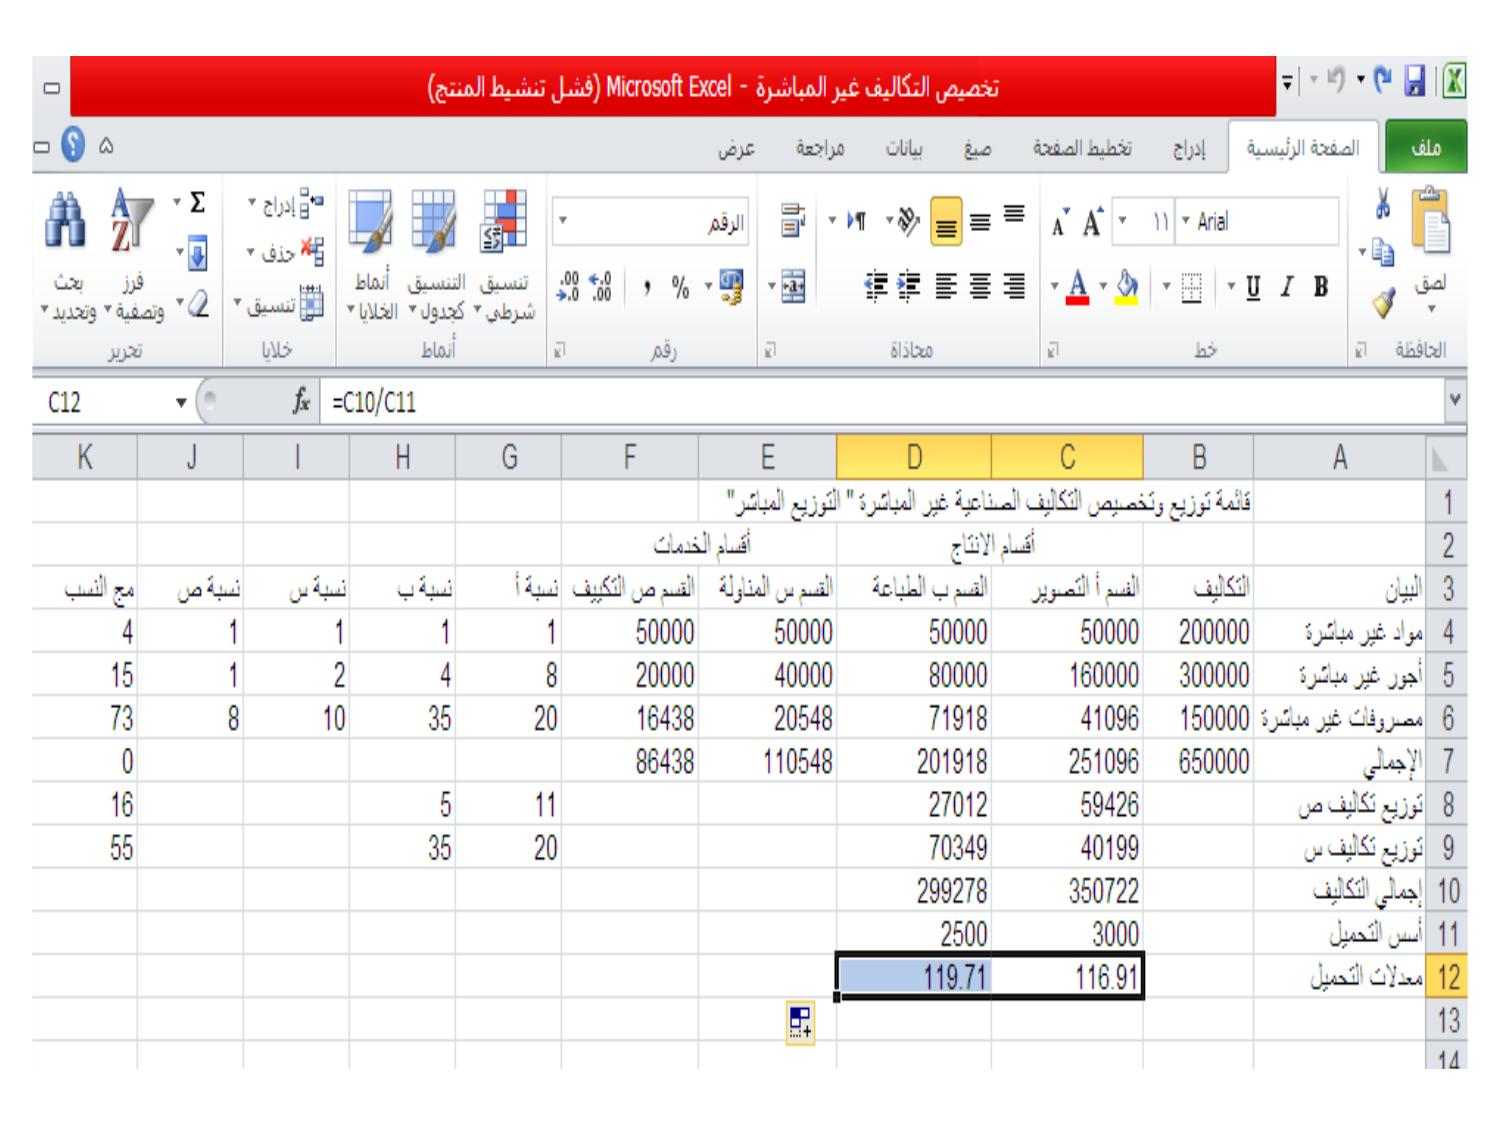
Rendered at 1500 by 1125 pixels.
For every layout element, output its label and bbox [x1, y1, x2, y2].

picture [32, 56, 1468, 1069]
